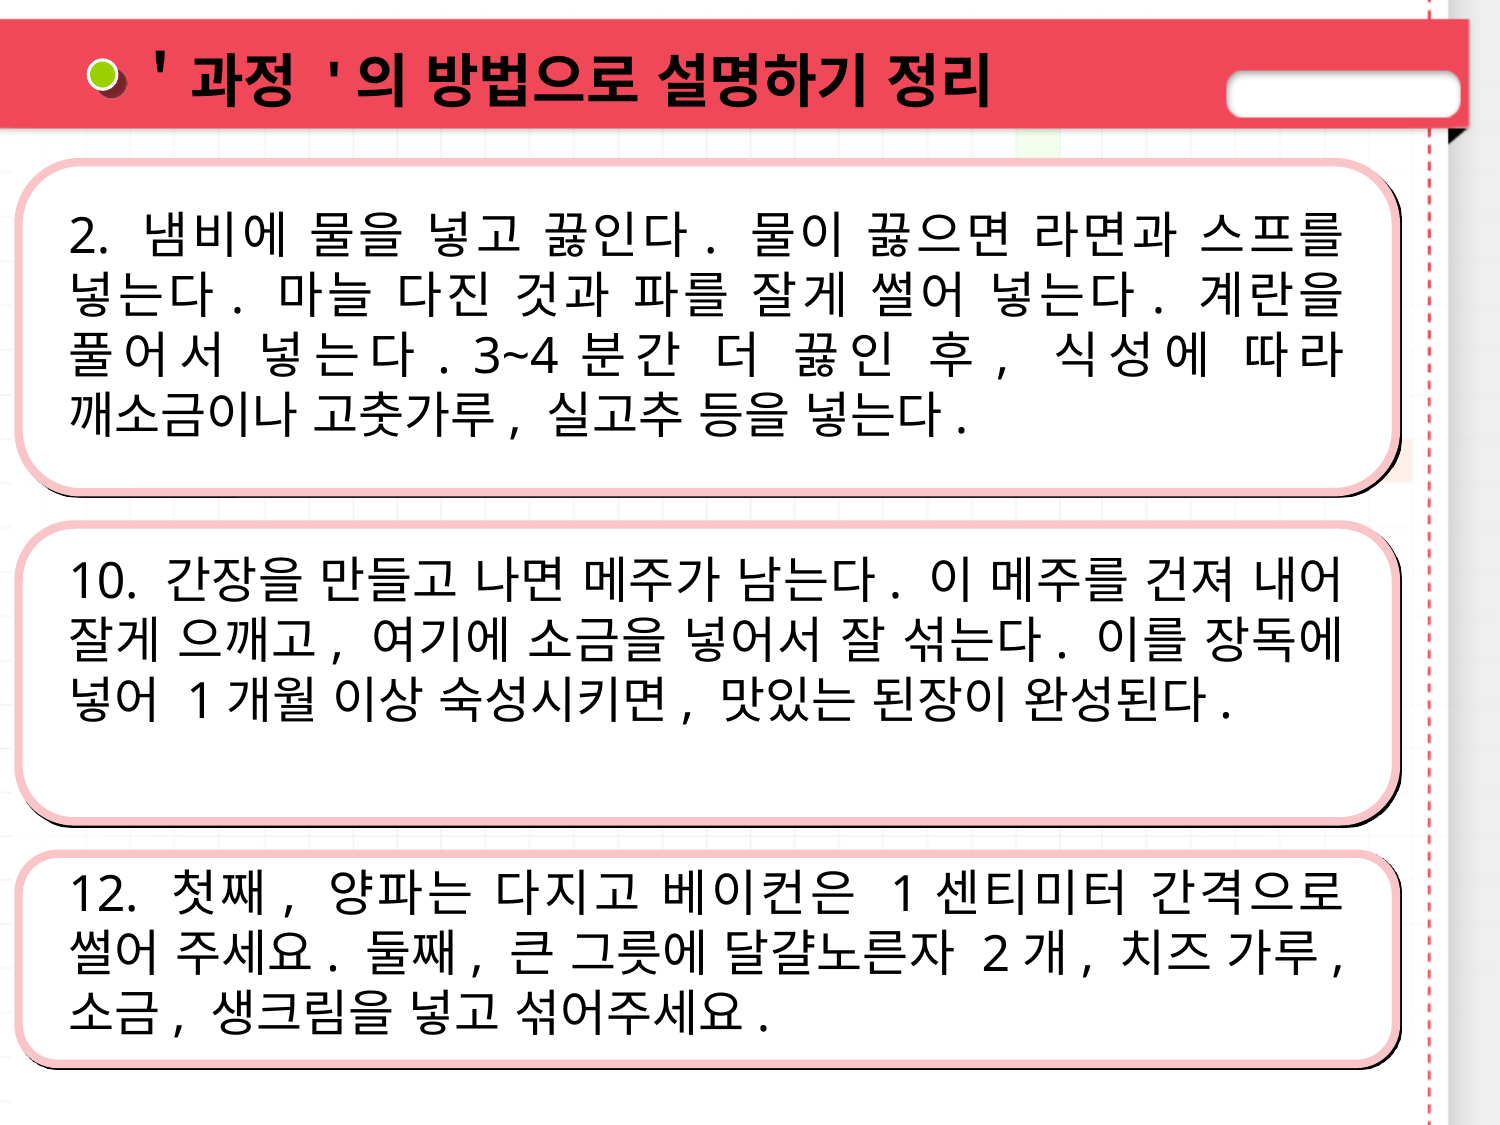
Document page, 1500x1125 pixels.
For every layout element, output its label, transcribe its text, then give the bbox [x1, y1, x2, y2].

text_box [88, 59, 116, 90]
text_box ＇과정 '의 방법으로 설명하기 정리 [116, 35, 1156, 114]
text_box [0, 0, 1500, 75]
picture [0, 75, 1500, 1125]
text_box 10. 간장을 만들고 나면 메주가 남는다. 이 메주를 건져 내어 잘게 으깨고, 여기에 소금을 넣어서 잘 섞는다. 이를 장독에 넣어 1개월 이상 숙성시키면, 맛있는 된장이 완성된다. [53, 541, 1360, 805]
text_box [16, 160, 1398, 495]
text_box [16, 522, 1398, 824]
picture [98, 82, 116, 97]
text_box 12. 첫째, 양파는 다지고 베이컨은 1센티미터 간격으로 썰어 주세요. 둘째, 큰 그릇에 달걀노른자12. 첫째, 양파는 다지고 베이컨은 1센티미터 간격으로 썰어 주세요. 둘째, 큰 그릇에 달걀노른자 2개, 치즈 가루, 소금, 생크림을 넣고 2개, 치즈 가루, 소금, 생크림을 넣고 섞어주세요 [16, 851, 1398, 1067]
text_box 2. 냄비에 물을 넣고 끓인다. 물이 끓으면 라면과 스프를 넣는다. 마늘 다진 것과 파를 잘게 썰어 넣는다. 계란을 풀어서 넣는다. 3~4분간 더 끓인 후, 식성에 따라 깨소금이나 고춧가루, 실고추 등을 넣는다. [53, 195, 1360, 459]
text_box 12. 첫째, 양파는 다지고 베이컨은 1센티미터 간격으로 썰어 주세요. 둘째, 큰 그릇에 달걀노른자 2개, 치즈 가루, 소금, 생크림을 넣고 섞어주세요. [53, 853, 1360, 1049]
